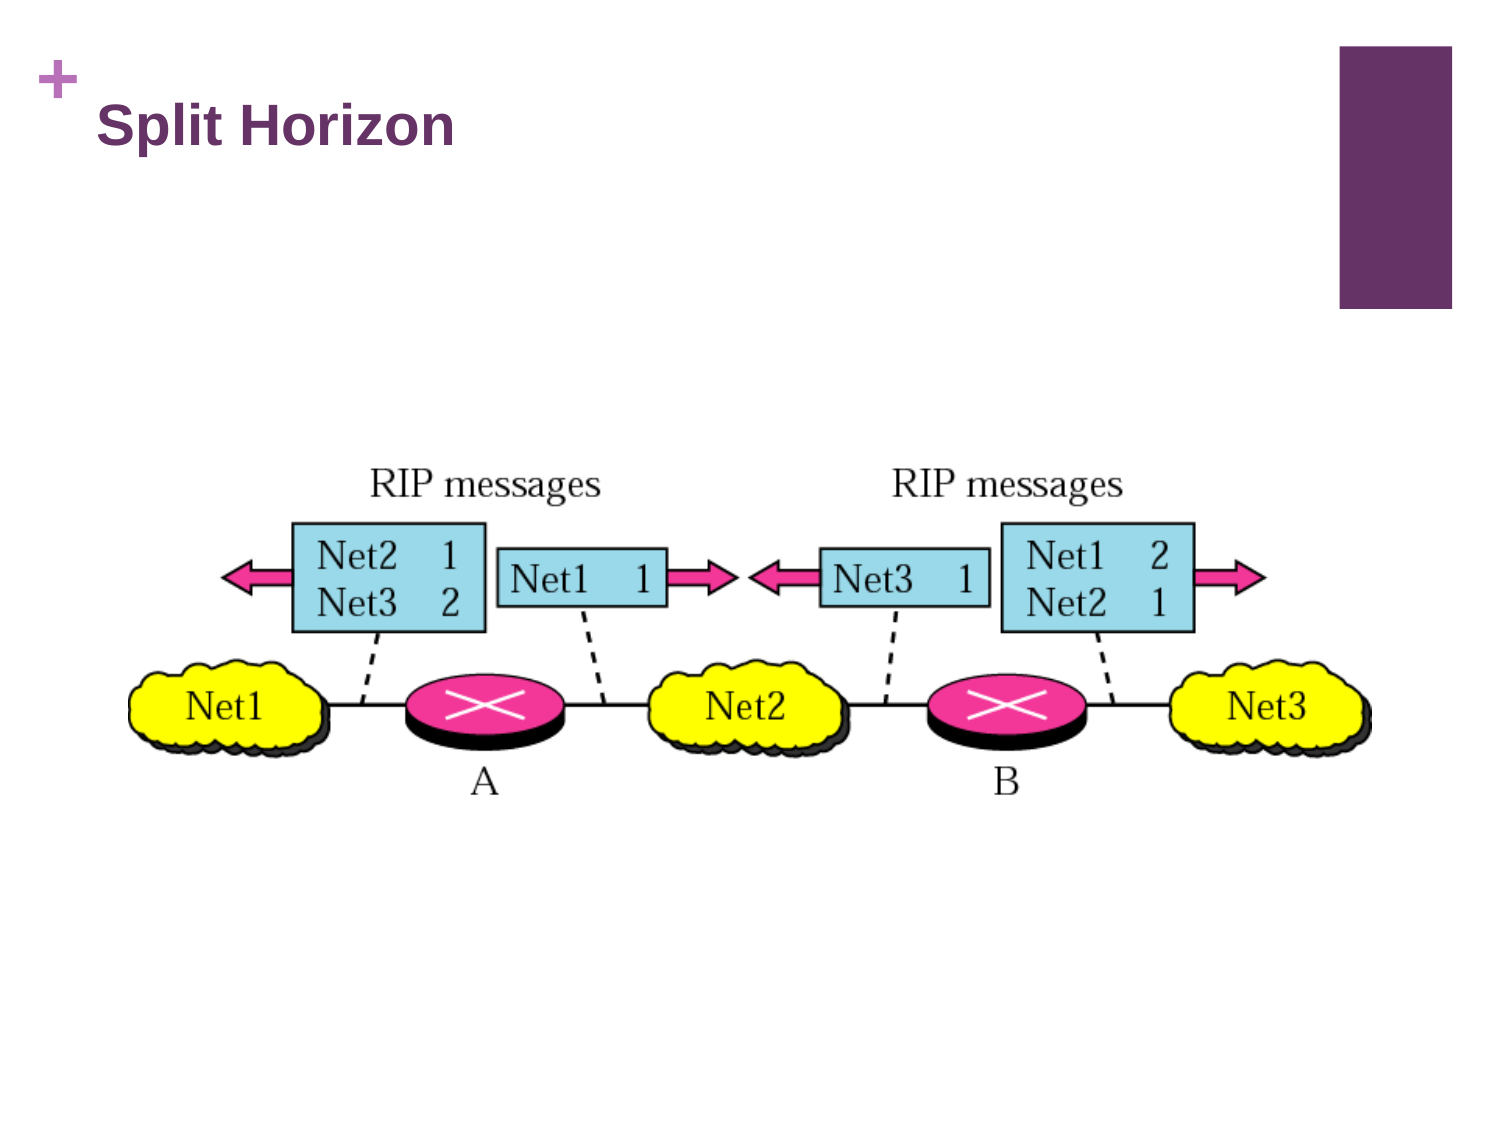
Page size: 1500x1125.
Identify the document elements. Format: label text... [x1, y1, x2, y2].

picture [128, 461, 1372, 806]
title Split Horizon [81, 79, 1322, 263]
